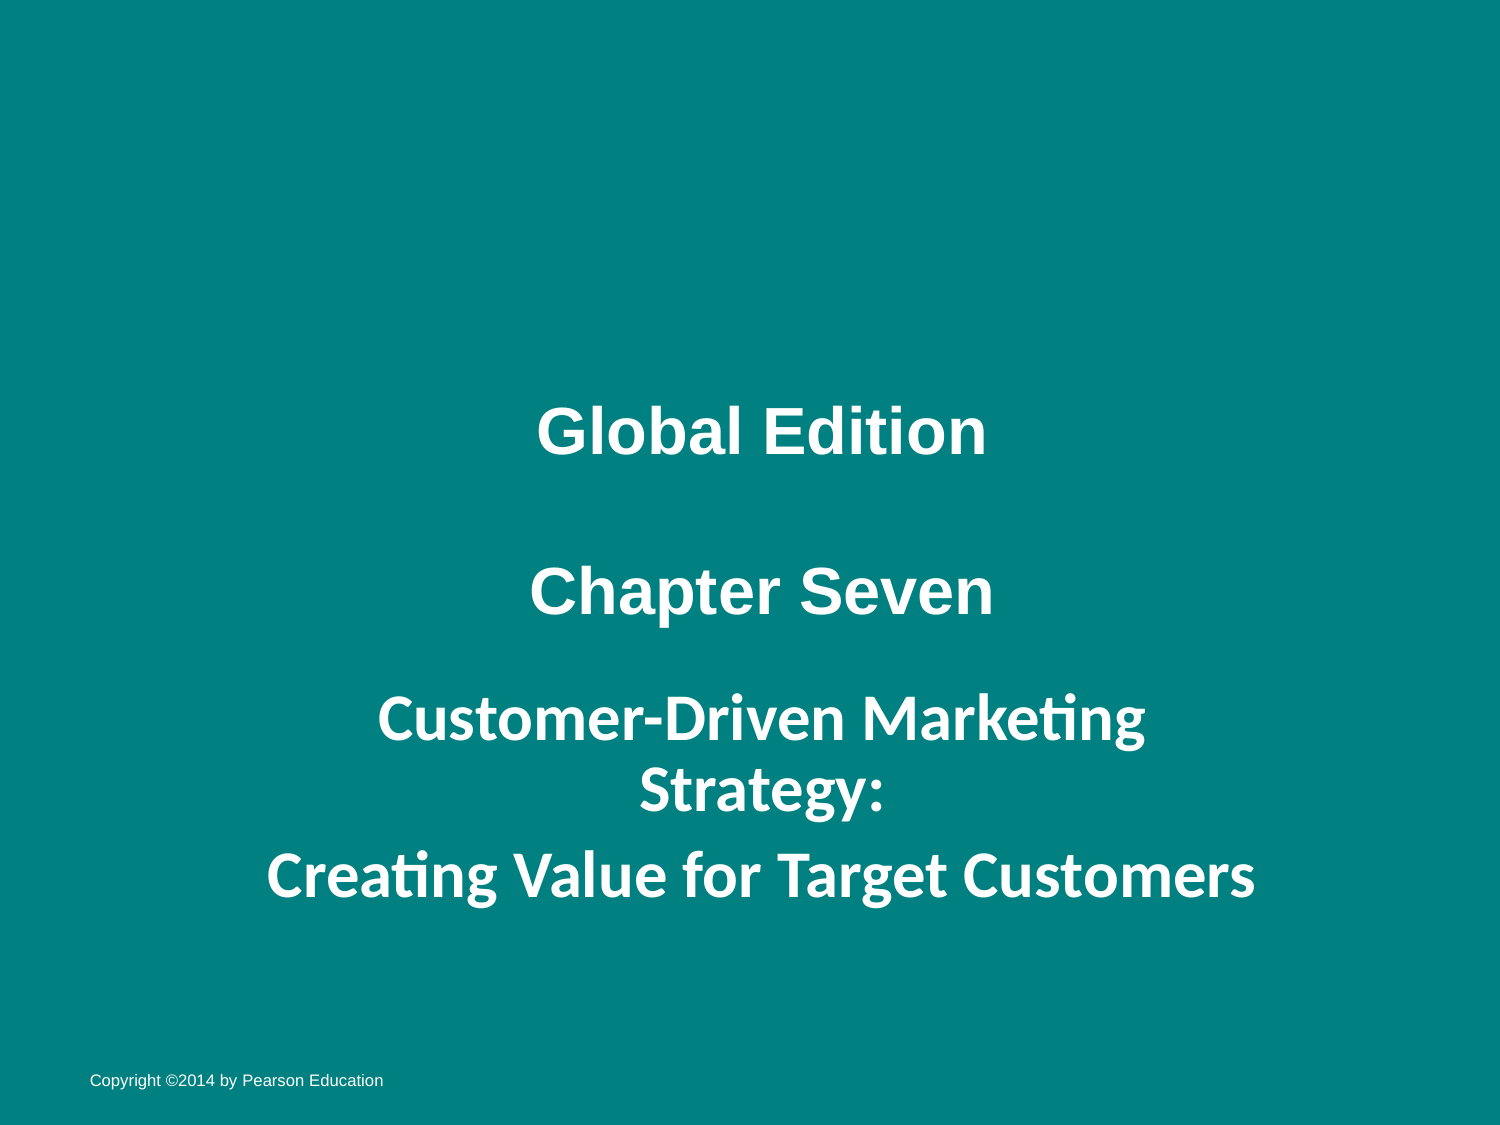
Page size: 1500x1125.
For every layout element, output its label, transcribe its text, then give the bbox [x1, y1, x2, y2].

title Global Edition Chapter Seven [174, 387, 1351, 629]
text_box Copyright ©2014 by Pearson Education [74, 1062, 825, 1098]
subtitle Customer-Driven Marketing Strategy: Creating Value for Target Customers [237, 674, 1288, 963]
